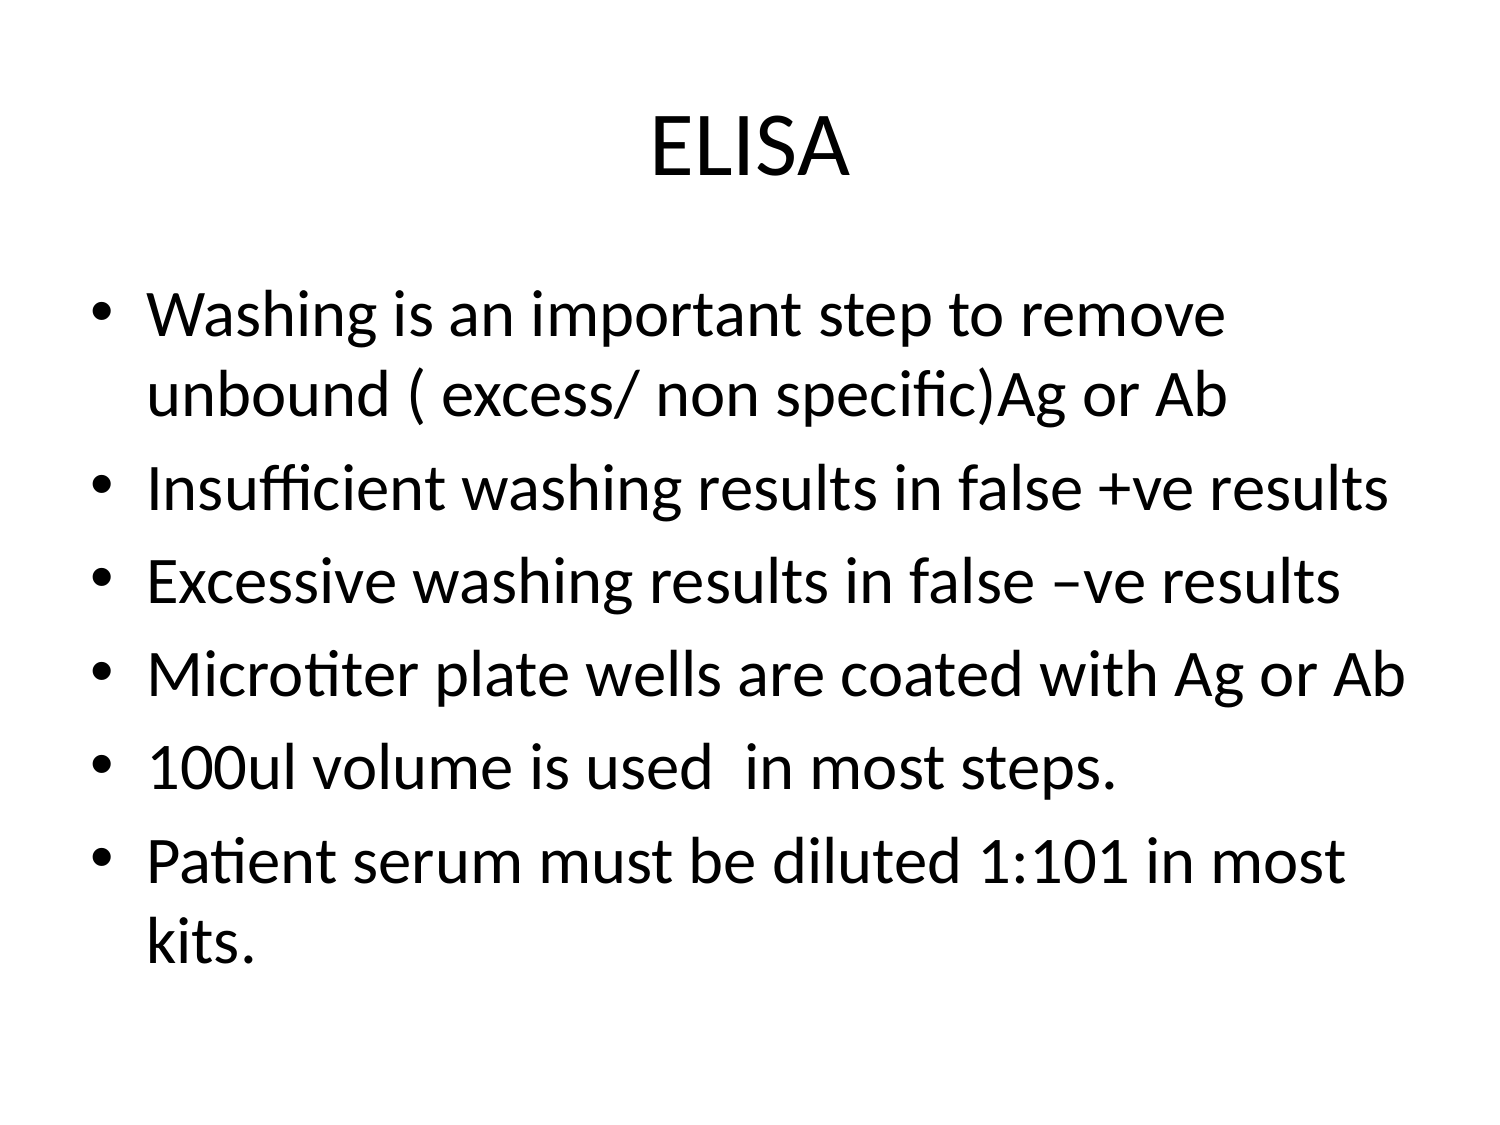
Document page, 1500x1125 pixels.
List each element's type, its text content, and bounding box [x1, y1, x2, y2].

list Washing is an important step to remove unbound ( excess/ non specific)Ag or Ab Insufficient washing results in false +ve results Excessive washing results in false –ve results Microtiter plate wells are coated with Ag or Ab 100ul volume is used in most steps. Patient serum must be diluted 1:101 in most kits. [75, 262, 1425, 1005]
title ELISA [75, 45, 1425, 233]
